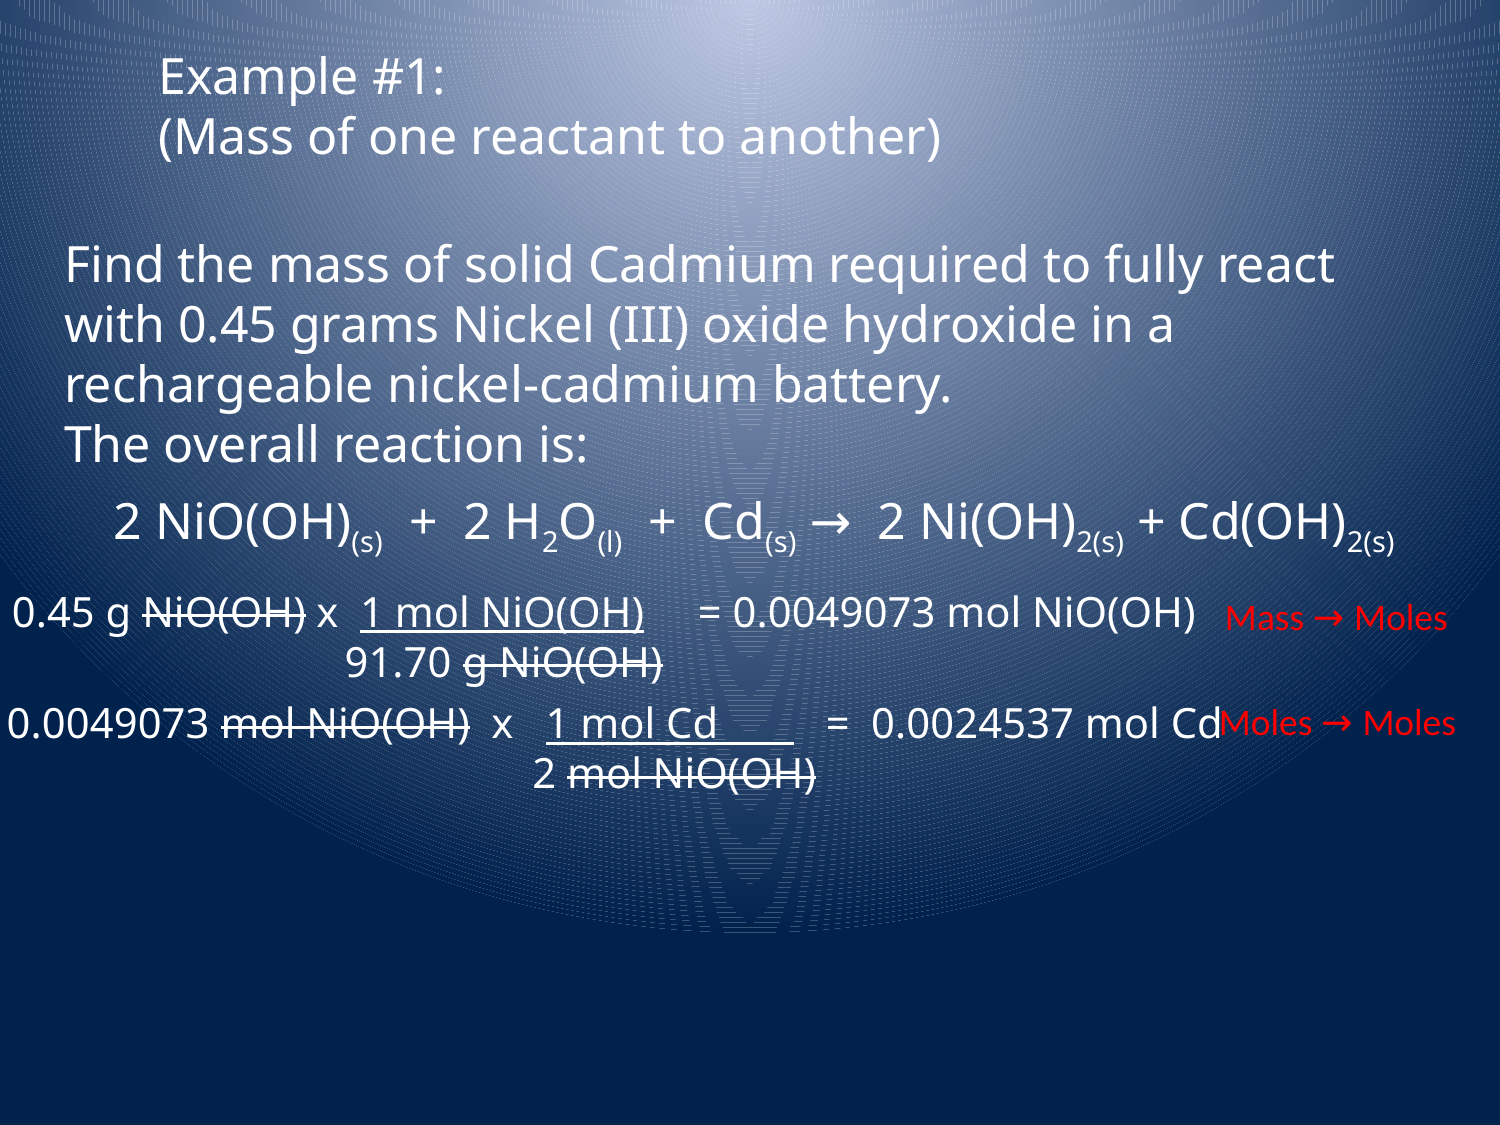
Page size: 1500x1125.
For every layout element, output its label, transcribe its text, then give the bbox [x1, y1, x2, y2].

text_box Example #1: (Mass of one reactant to another) [143, 37, 968, 173]
text_box Mass → Moles [1210, 585, 1472, 646]
text_box Moles → Moles [1204, 690, 1472, 750]
text_box 2 NiO(OH)(s) + 2 H2O(l) + Cd(s) → 2 Ni(OH)2(s) + Cd(OH)2(s) [99, 482, 1410, 566]
text_box 0.45 g NiO(OH) x 1 mol NiO(OH) = 0.0049073 mol NiO(OH) 91.70 g NiO(OH) [0, 578, 1222, 689]
text_box Find the mass of solid Cadmium required to fully react with 0.45 grams Nickel (III) oxide hydroxide in a rechargeable nickel-cadmium battery. The overall reaction is: [49, 224, 1364, 480]
text_box 0.0049073 mol NiO(OH) x 1 mol Cd = 0.0024537 mol Cd 2 mol NiO(OH) [0, 689, 1239, 805]
